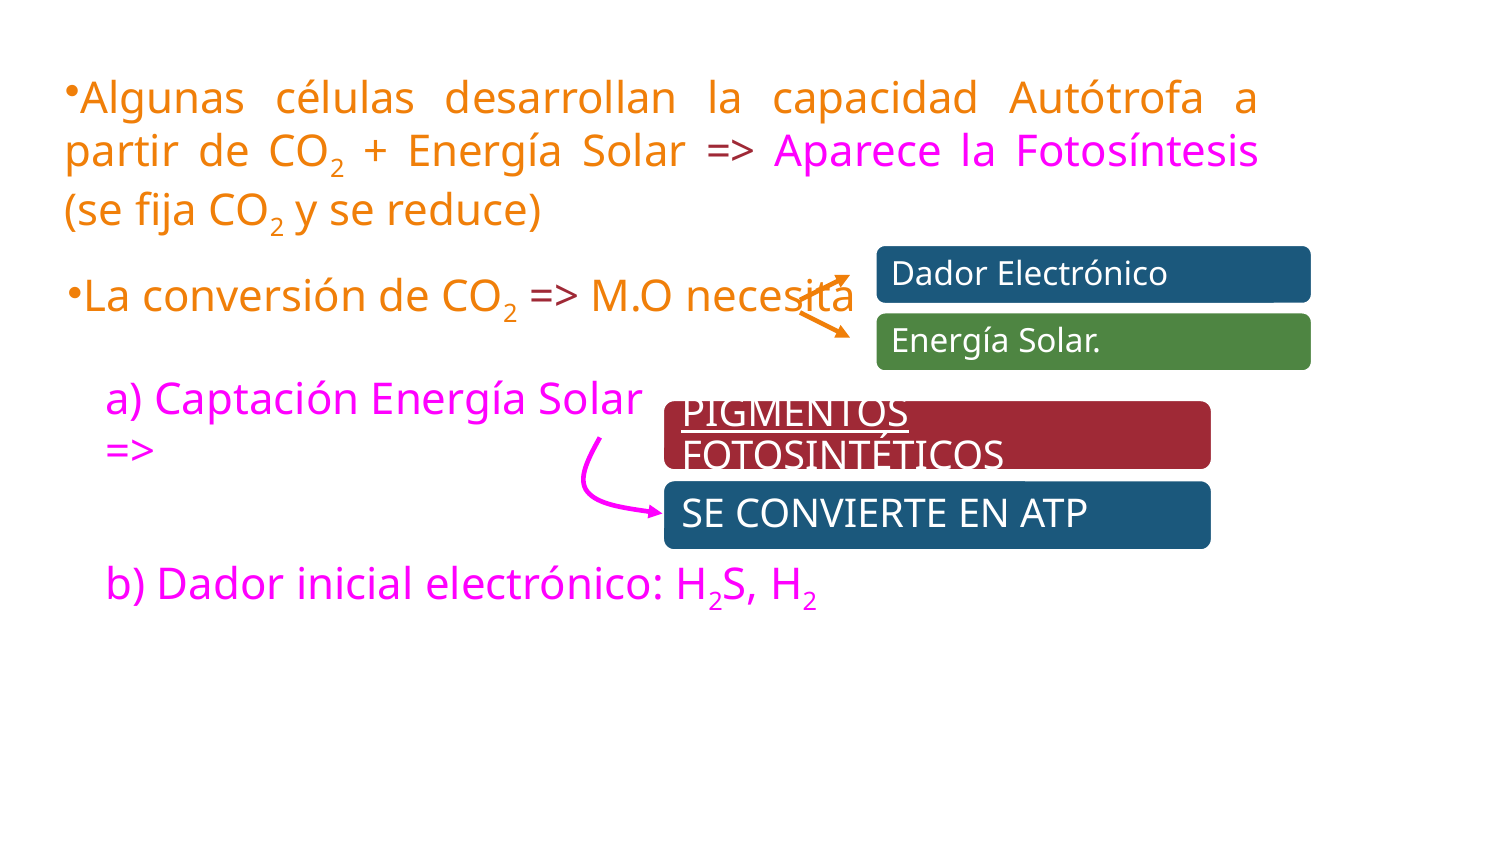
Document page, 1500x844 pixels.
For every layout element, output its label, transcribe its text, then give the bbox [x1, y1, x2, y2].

text_box b) Dador inicial electrónico: H2S, H2 [87, 546, 850, 625]
text_box [799, 312, 850, 338]
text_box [662, 387, 1213, 564]
text_box La conversión de CO2 => M.O necesita [49, 259, 868, 337]
text_box [799, 274, 850, 301]
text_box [874, 240, 1313, 376]
text_box a) Captación Energía Solar => [87, 361, 700, 485]
text_box [583, 437, 656, 518]
text_box Algunas células desarrollan la capacidad Autótrofa a partir de CO2 + Energía Solar => Aparece la Fotosíntesis (se fija CO2 y se reduce) [50, 62, 1275, 250]
